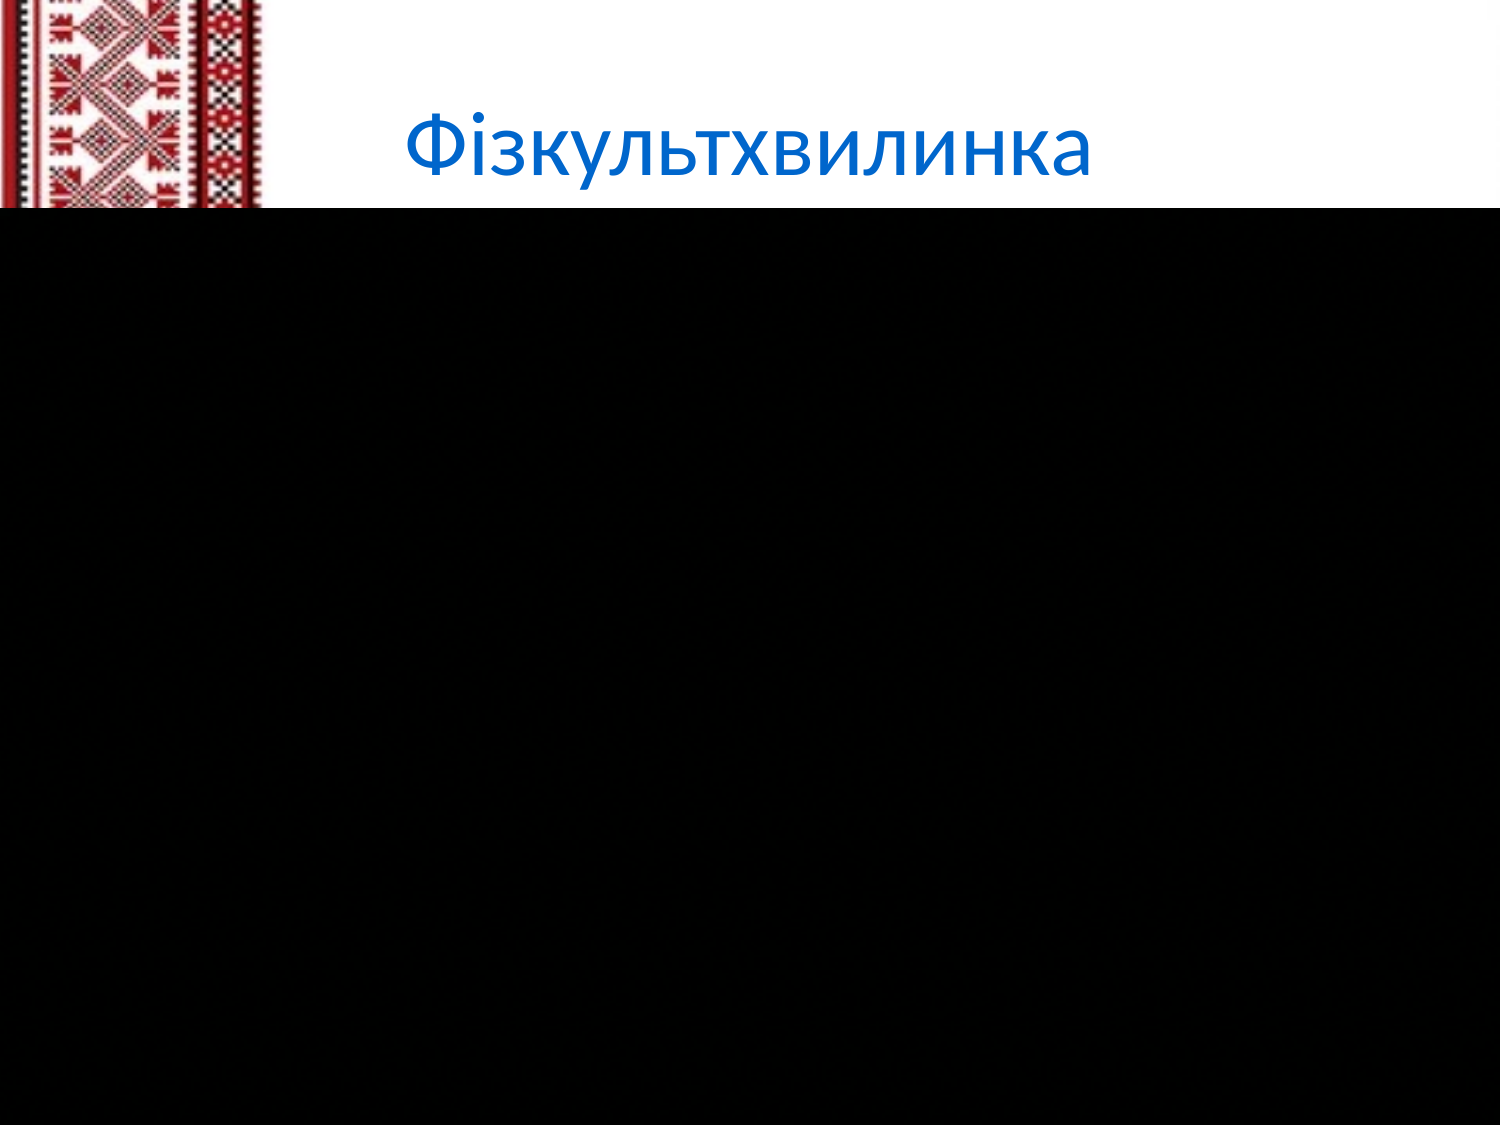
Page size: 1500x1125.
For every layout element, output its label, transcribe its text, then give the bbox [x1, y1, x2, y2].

title Фізкультхвилинка [75, 45, 1425, 206]
picture [0, 0, 1500, 207]
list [0, 207, 1500, 1125]
